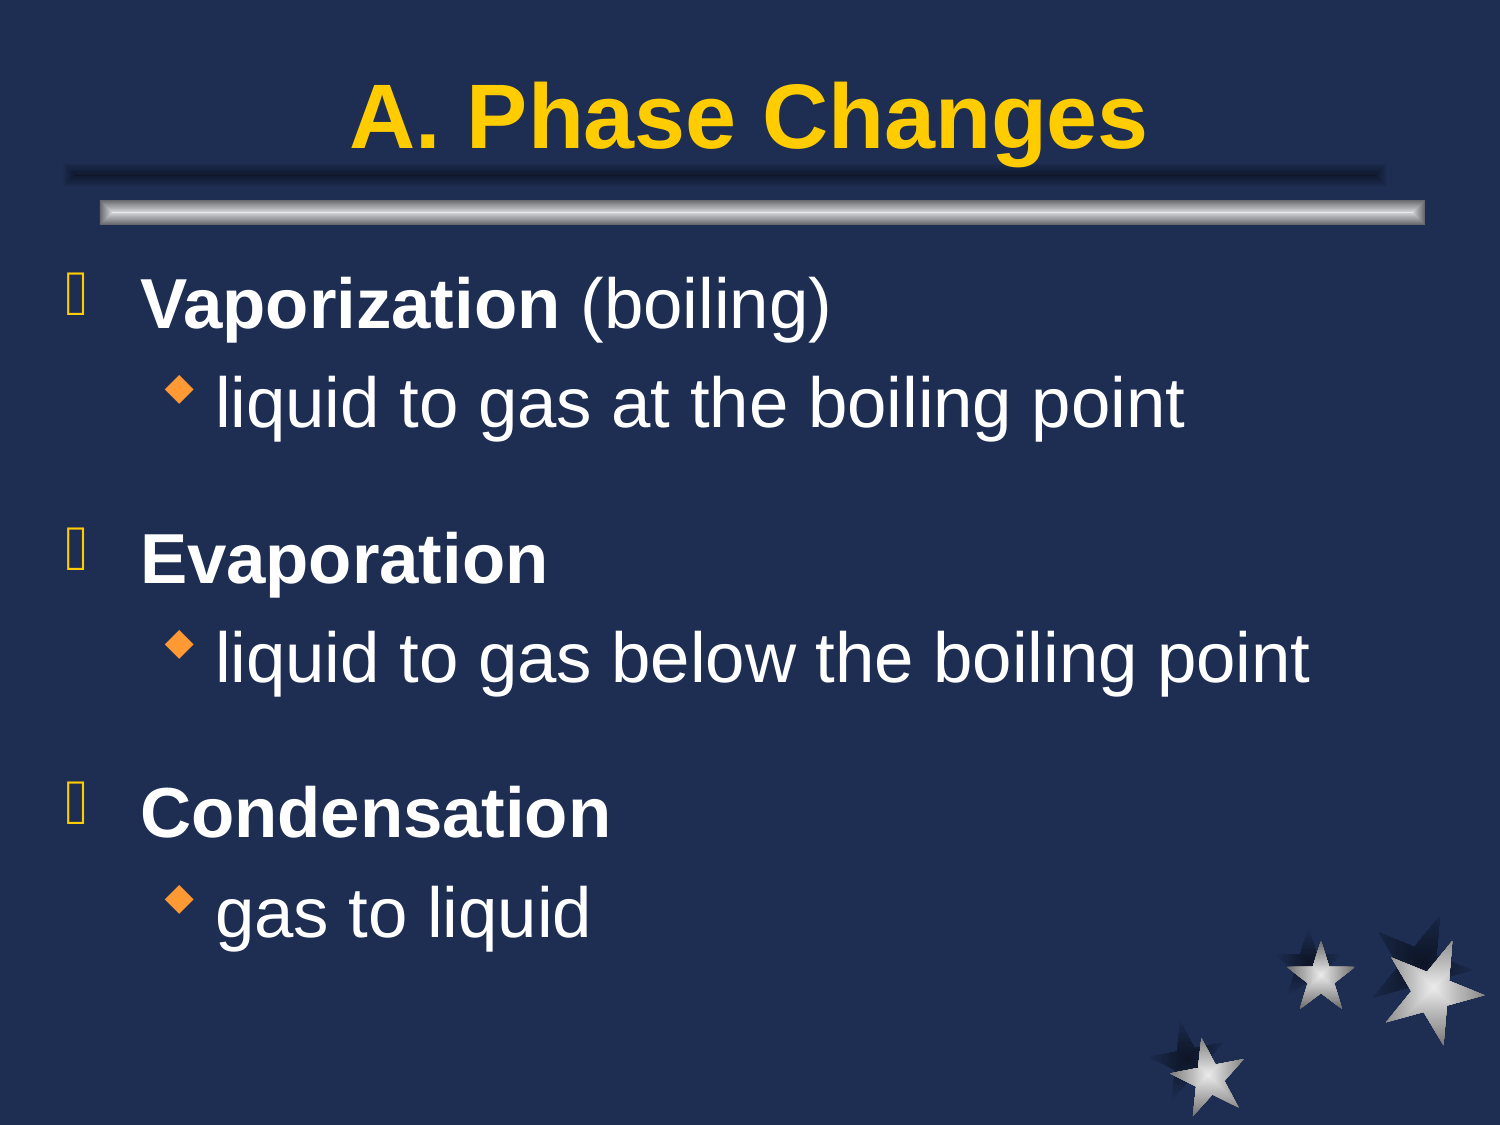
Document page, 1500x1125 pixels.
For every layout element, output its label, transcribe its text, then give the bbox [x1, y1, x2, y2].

list Vaporization (boiling) liquid to gas at the boiling point Evaporation liquid to gas below the boiling point Condensation gas to liquid [49, 249, 1451, 1076]
title A. Phase Changes [112, 37, 1388, 176]
